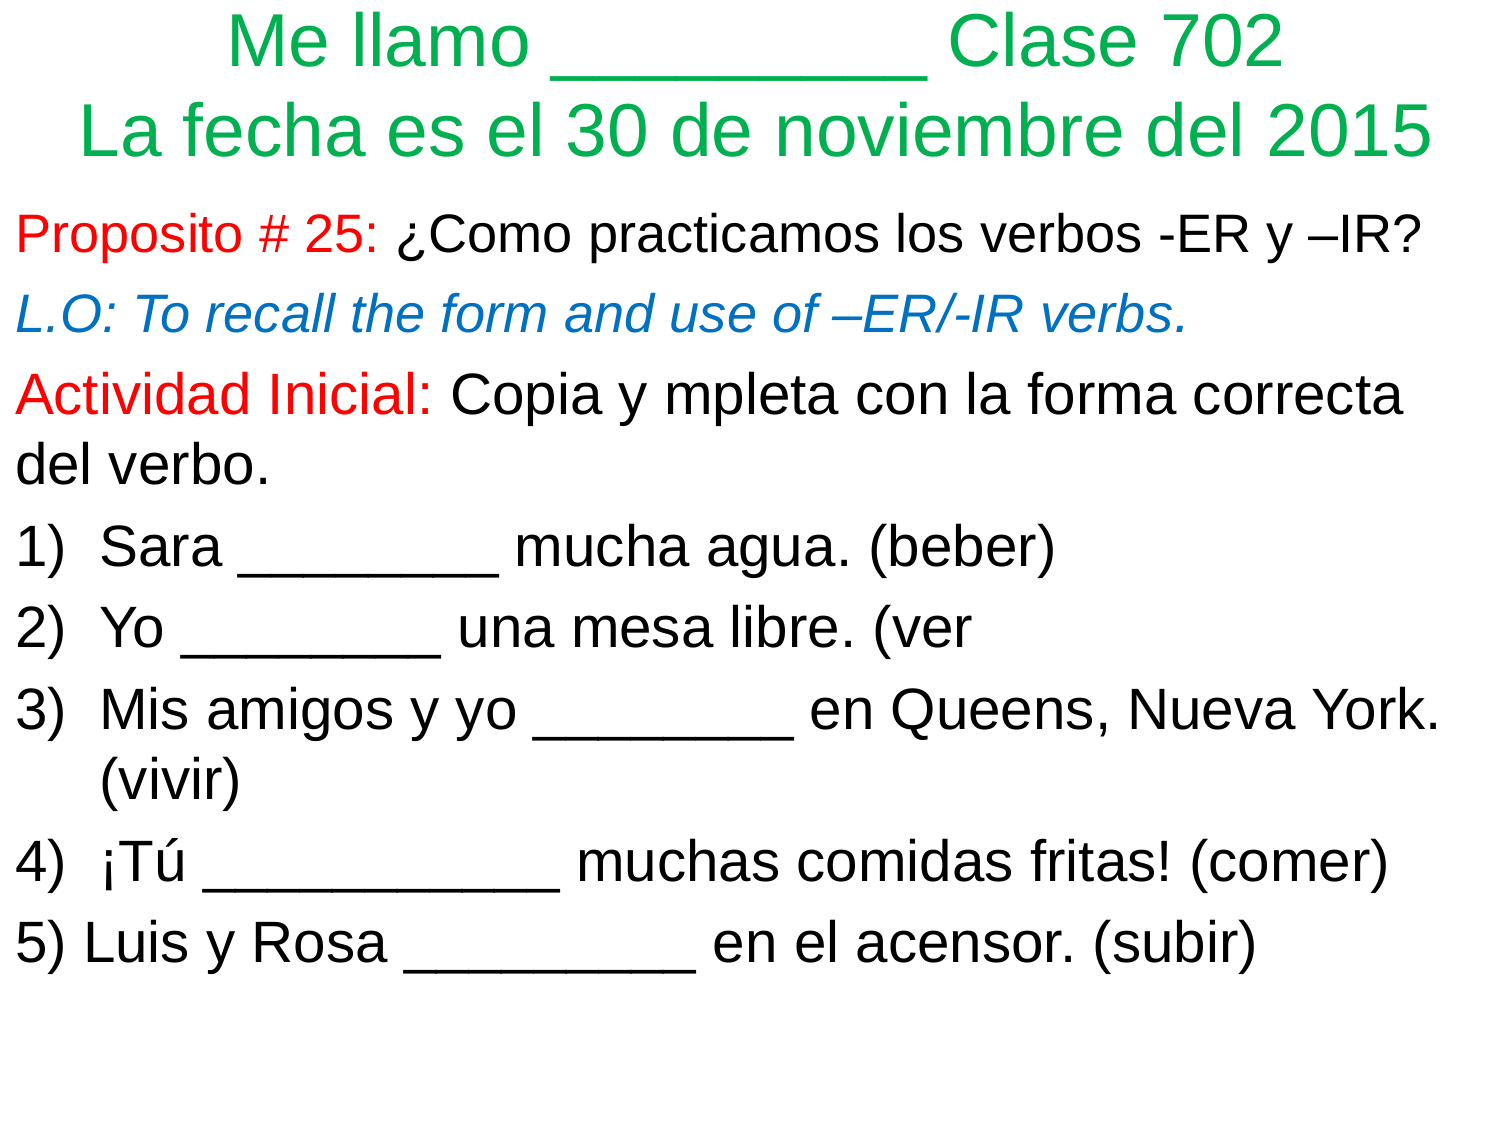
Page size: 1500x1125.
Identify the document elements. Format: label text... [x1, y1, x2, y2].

list Proposito # 25: ¿Como practicamos los verbos -ER y –IR? L.O: To recall the form and use of –ER/-IR verbs. Actividad Inicial: Copia y mpleta con la forma correcta del verbo. Sara ________ mucha agua. (beber) Yo ________ una mesa libre. (ver Mis amigos y yo ________ en Queens, Nueva York. (vivir) ¡Tú ___________ muchas comidas fritas! (comer) 5) Luis y Rosa _________ en el acensor. (subir) [0, 190, 1499, 1100]
title Me llamo _________ Clase 702 La fecha es el 30 de noviembre del 2015 [50, 0, 1463, 175]
